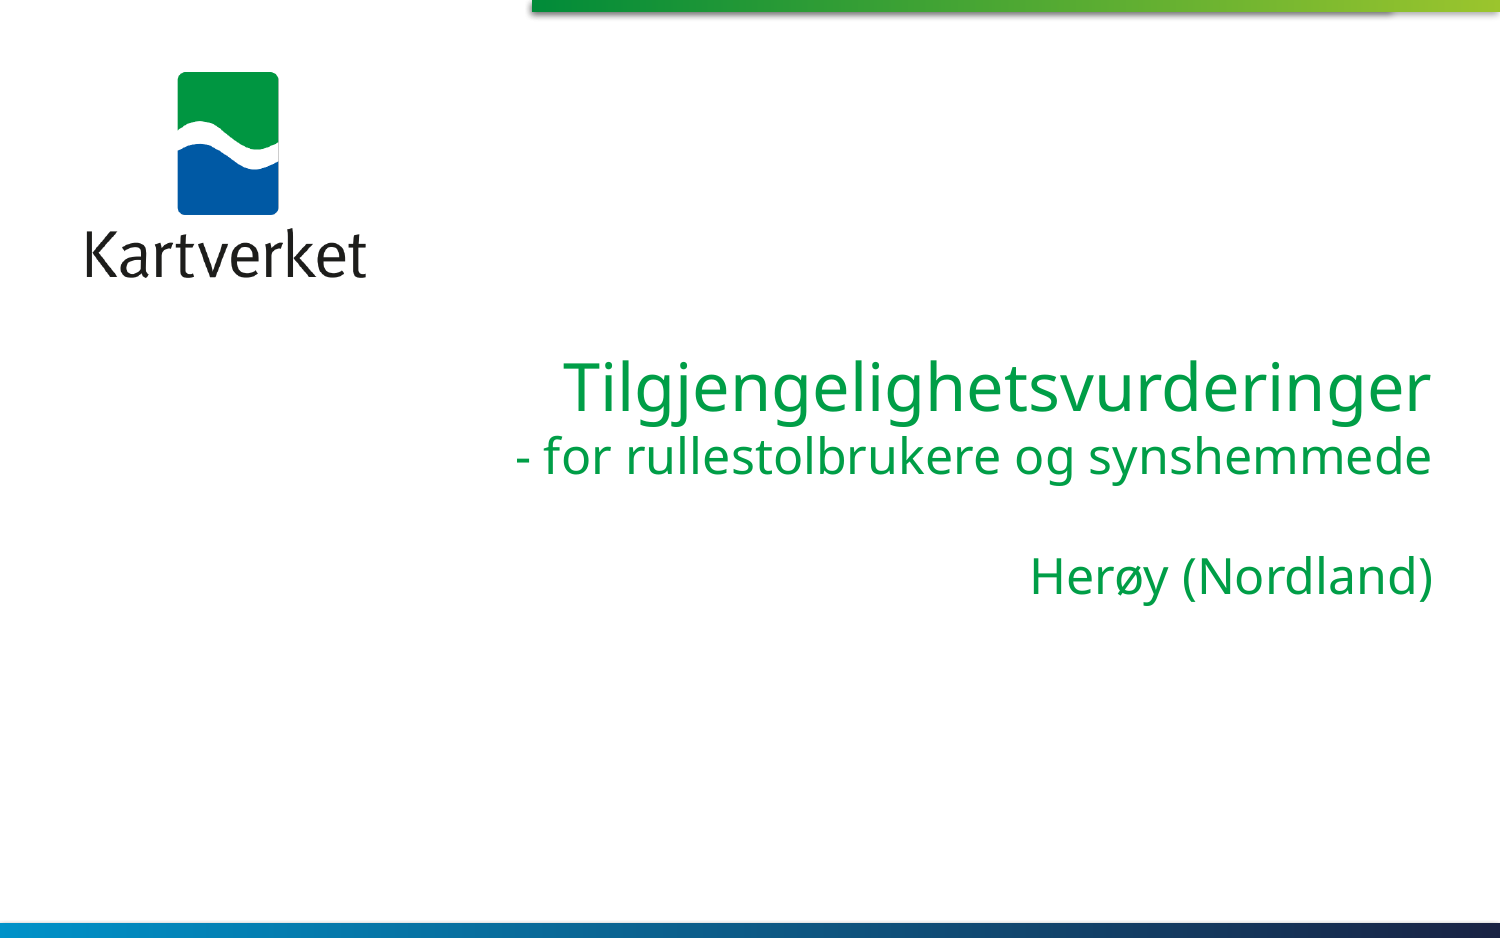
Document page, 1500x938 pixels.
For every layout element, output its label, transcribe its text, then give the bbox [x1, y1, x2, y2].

text_box Tilgjengelighetsvurderinger - for rullestolbrukere og synshemmede Herøy (Nordland) [66, 337, 1449, 613]
